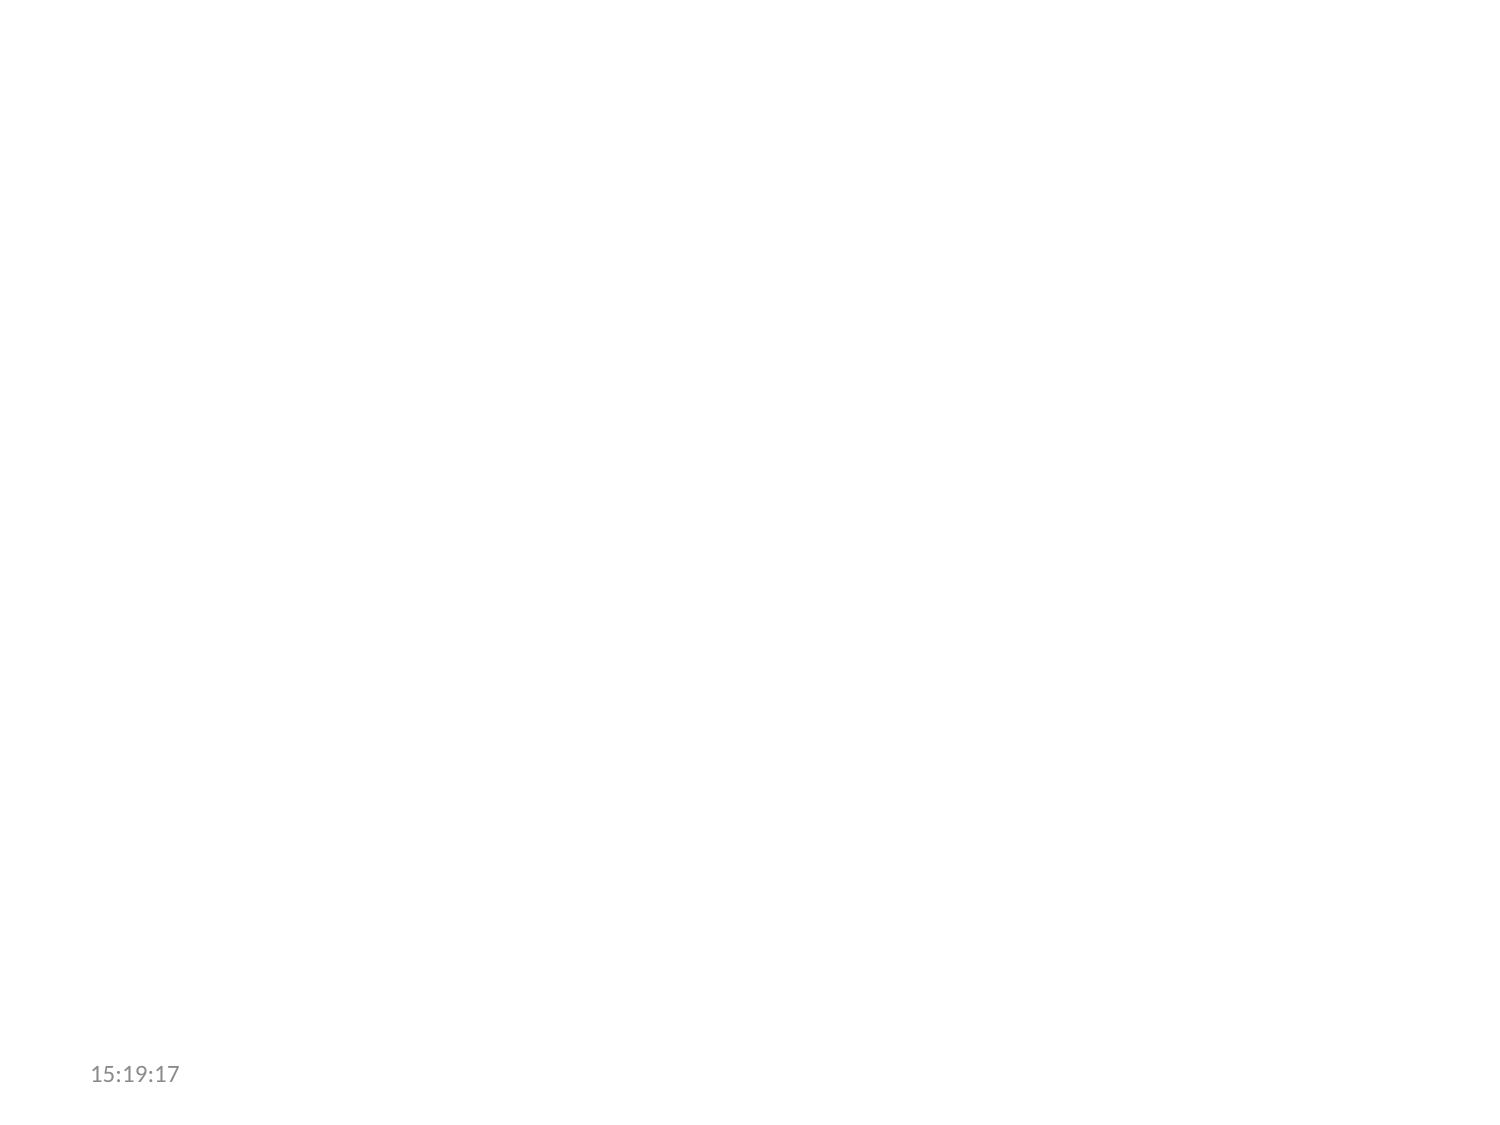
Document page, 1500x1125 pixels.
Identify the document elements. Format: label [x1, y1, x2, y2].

slide_number [75, 1042, 425, 1103]
